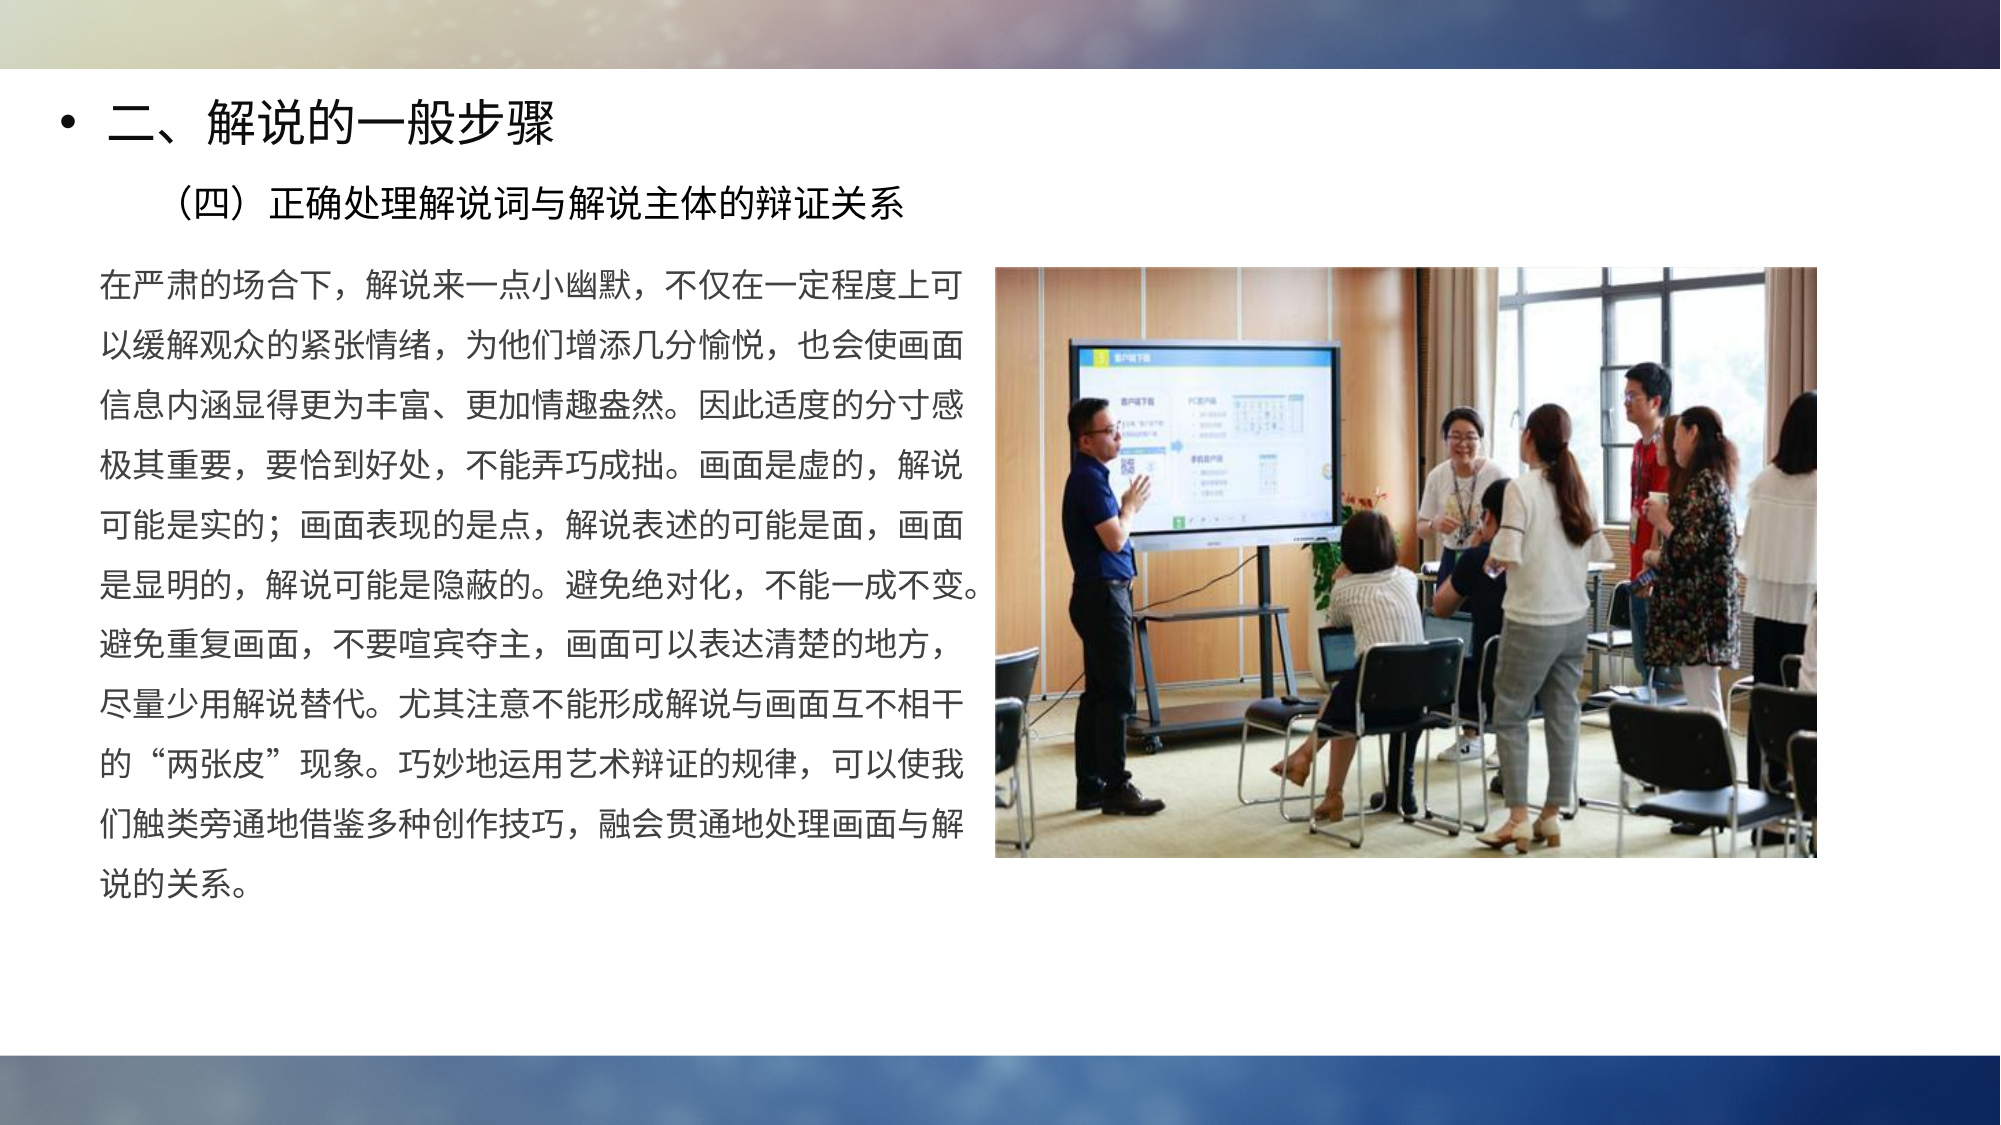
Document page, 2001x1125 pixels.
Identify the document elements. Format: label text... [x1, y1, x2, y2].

picture [0, 1056, 2000, 1125]
picture [995, 267, 1817, 858]
picture [0, 0, 2000, 69]
text_box （四）正确处理解说词与解说主体的辩证关系 [141, 172, 921, 233]
text_box 在严肃的场合下，解说来一点小幽默，不仅在一定程度上可以缓解观众的紧张情绪，为他们增添几分愉悦，也会使画面信息内涵显得更为丰富、更加情趣盎然。因此适度的分寸感极其重要，要恰到好处，不能弄巧成拙。画面是虚的，解说可能是实的；画面表现的是点，解说表述的可能是面，画面是显明的，解说可能是隐蔽的。避免绝对化，不能一成不变。避免重复画面，不要喧宾夺主，画面可以表达清楚的地方，尽量少用解说替代。尤其注意不能形成解说与画面互不相干的“两张皮”现象。巧妙地运用艺术辩证的规律，可以使我们触类旁通地借鉴多种创作技巧，融会贯通地处理画面与解说的关系。 [85, 236, 981, 911]
text_box 二、解说的一般步骤 [44, 84, 799, 160]
